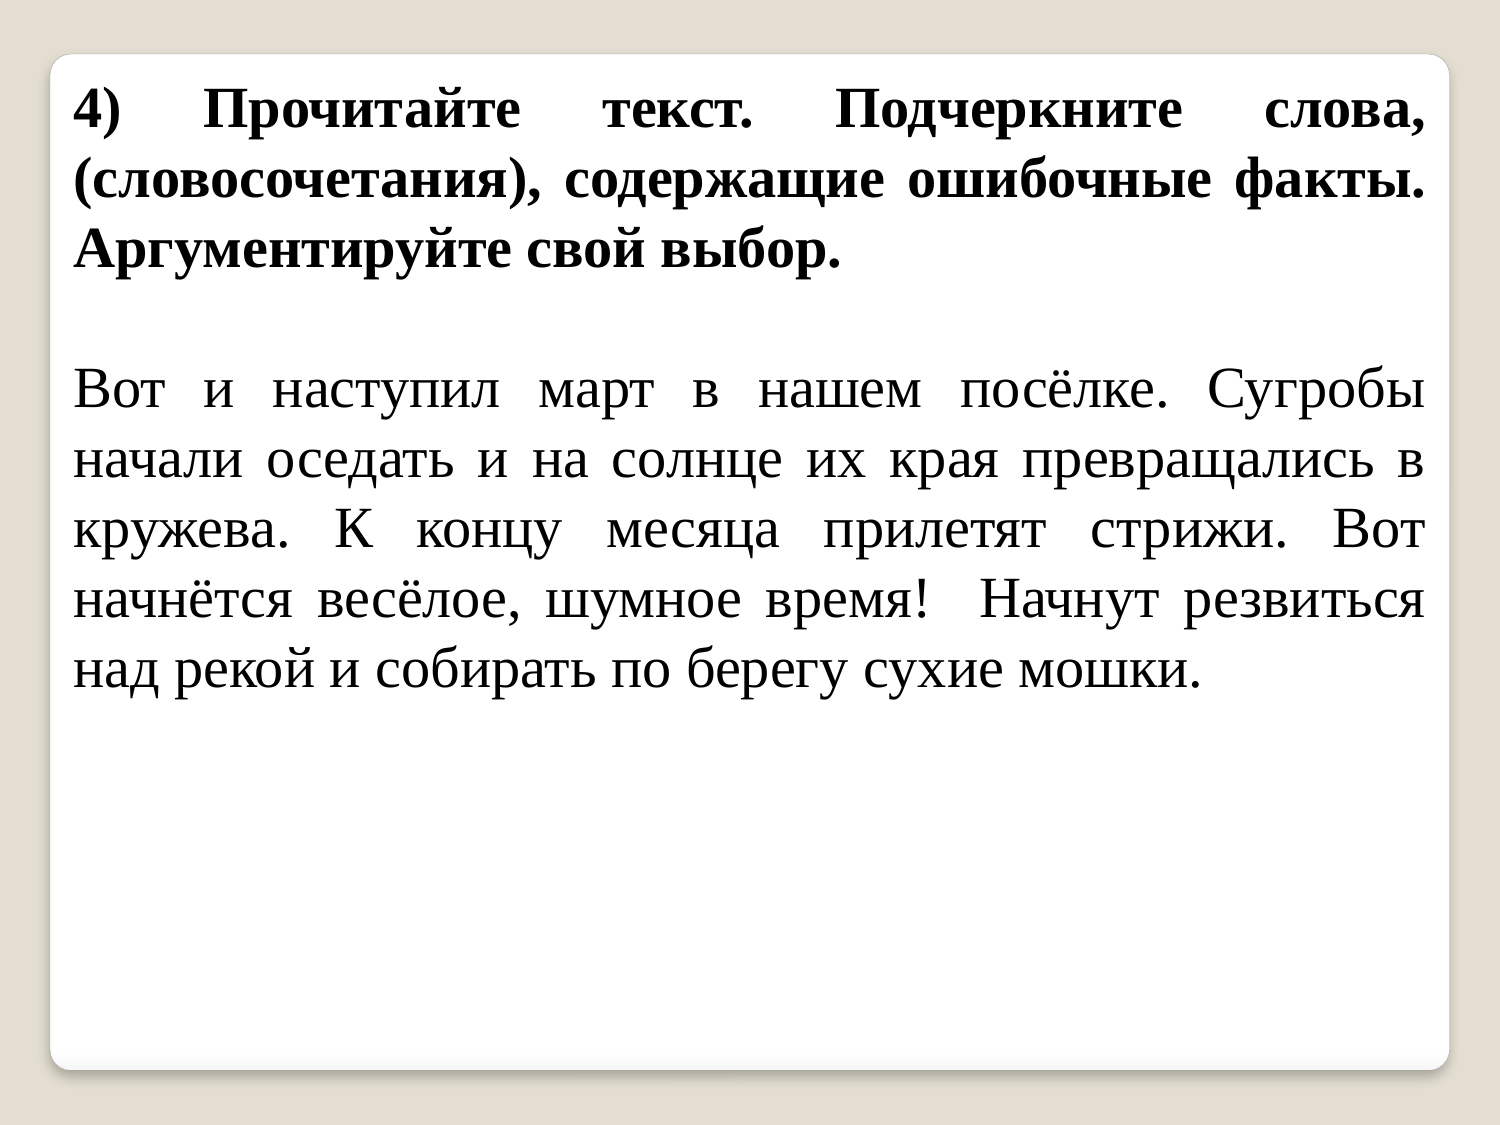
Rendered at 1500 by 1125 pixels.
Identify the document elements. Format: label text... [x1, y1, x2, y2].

text_box 4) Прочитайте текст. Подчеркните слова, (словосочетания), содержащие ошибочные факты. Аргументируйте свой выбор. Вот и наступил март в нашем посёлке. Сугробы начали оседать и на солнце их края превращались в кружева. К концу месяца прилетят стрижи. Вот начнётся весёлое, шумное время! Начнут резвиться над рекой и собирать по берегу сухие мошки. [58, 61, 1442, 707]
